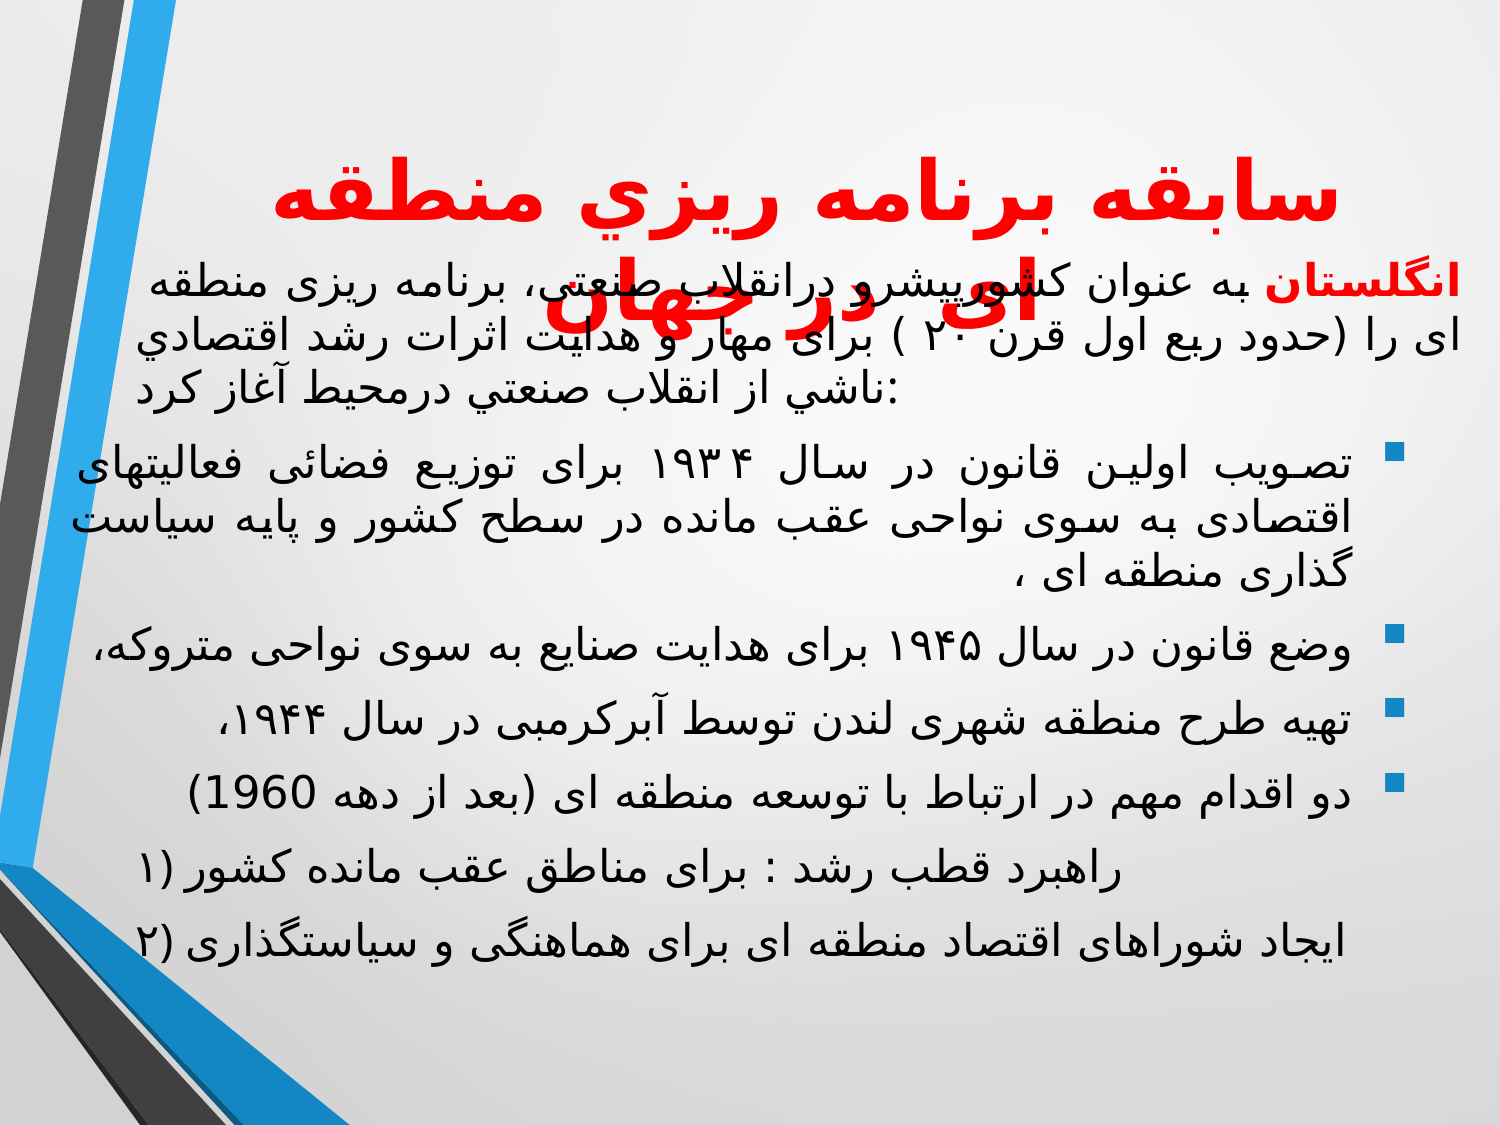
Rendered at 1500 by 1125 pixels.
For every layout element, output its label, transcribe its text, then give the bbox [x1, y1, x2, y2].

title سابقه برنامه ريزي منطقه ای در جهان [161, 75, 1425, 243]
list انگلستان به عنوان كشورپيشرو درانقلاب صنعتی، برنامه ریزی منطقه ای را (حدود ربع اول قرن ۲۰ ) برای مهار و هدایت اثرات رشد اقتصادي ناشي از انقلاب صنعتي درمحیط آغاز كرد: تصویب اولین قانون در سال ۱۹۳۴ برای توزیع فضائی فعالیتهای اقتصادی به سوی نواحی عقب مانده در سطح کشور و پایه سیاست گذاری منطقه ای ، وضع قانون در سال ۱۹۴۵ برای هدایت صنایع به سوی نواحی متروکه، تهیه طرح منطقه شهری لندن توسط آبرکرمبی در سال ۱۹۴۴، دو اقدام مهم در ارتباط با توسعه منطقه ای (بعد از دهه 1960) ۱) راهبرد قطب رشد : برای مناطق عقب مانده کشور ۲) ایجاد شوراهای اقتصاد منطقه ای برای هماهنگی و سیاستگذاری [53, 243, 1479, 986]
